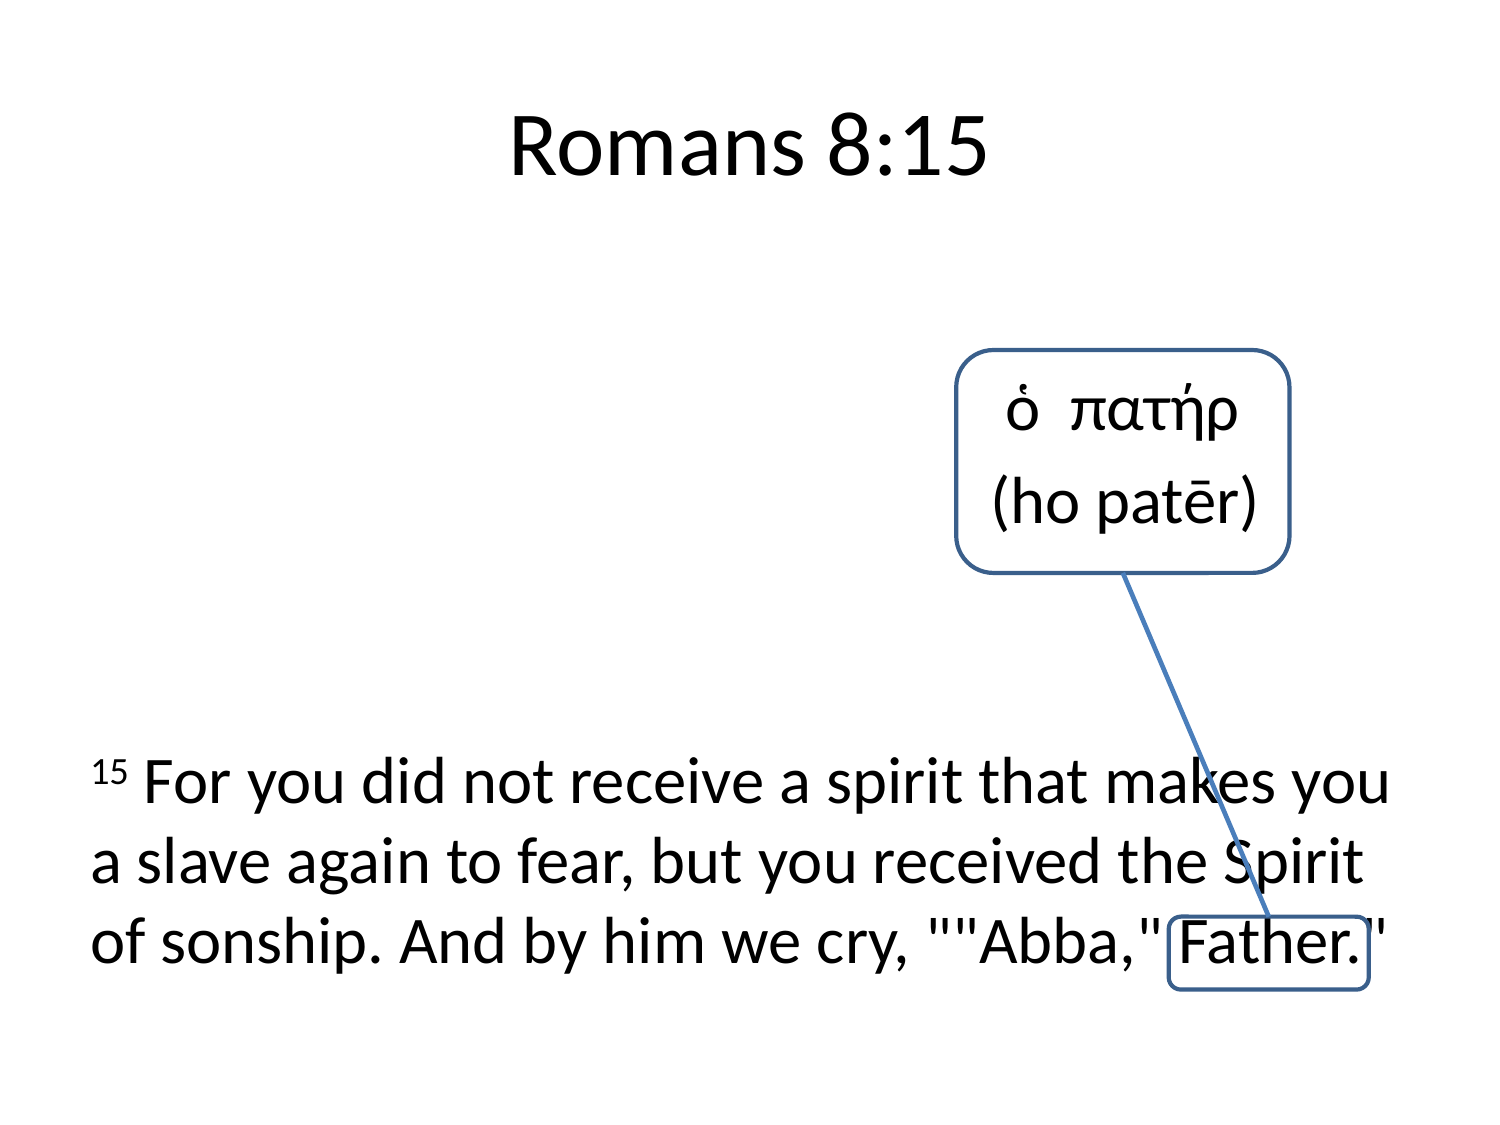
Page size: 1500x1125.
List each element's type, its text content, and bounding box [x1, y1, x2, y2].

text_box [1166, 914, 1371, 992]
title Romans 8:15 [75, 45, 1425, 233]
text_box [954, 347, 1292, 576]
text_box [1122, 572, 1269, 917]
list ὁ πατήρ (ho patēr) 15 For you did not receive a spirit that makes you a slave again to fear, but you received the Spirit of sonship. And by him we cry, ""Abba," Father." [75, 262, 1425, 1005]
